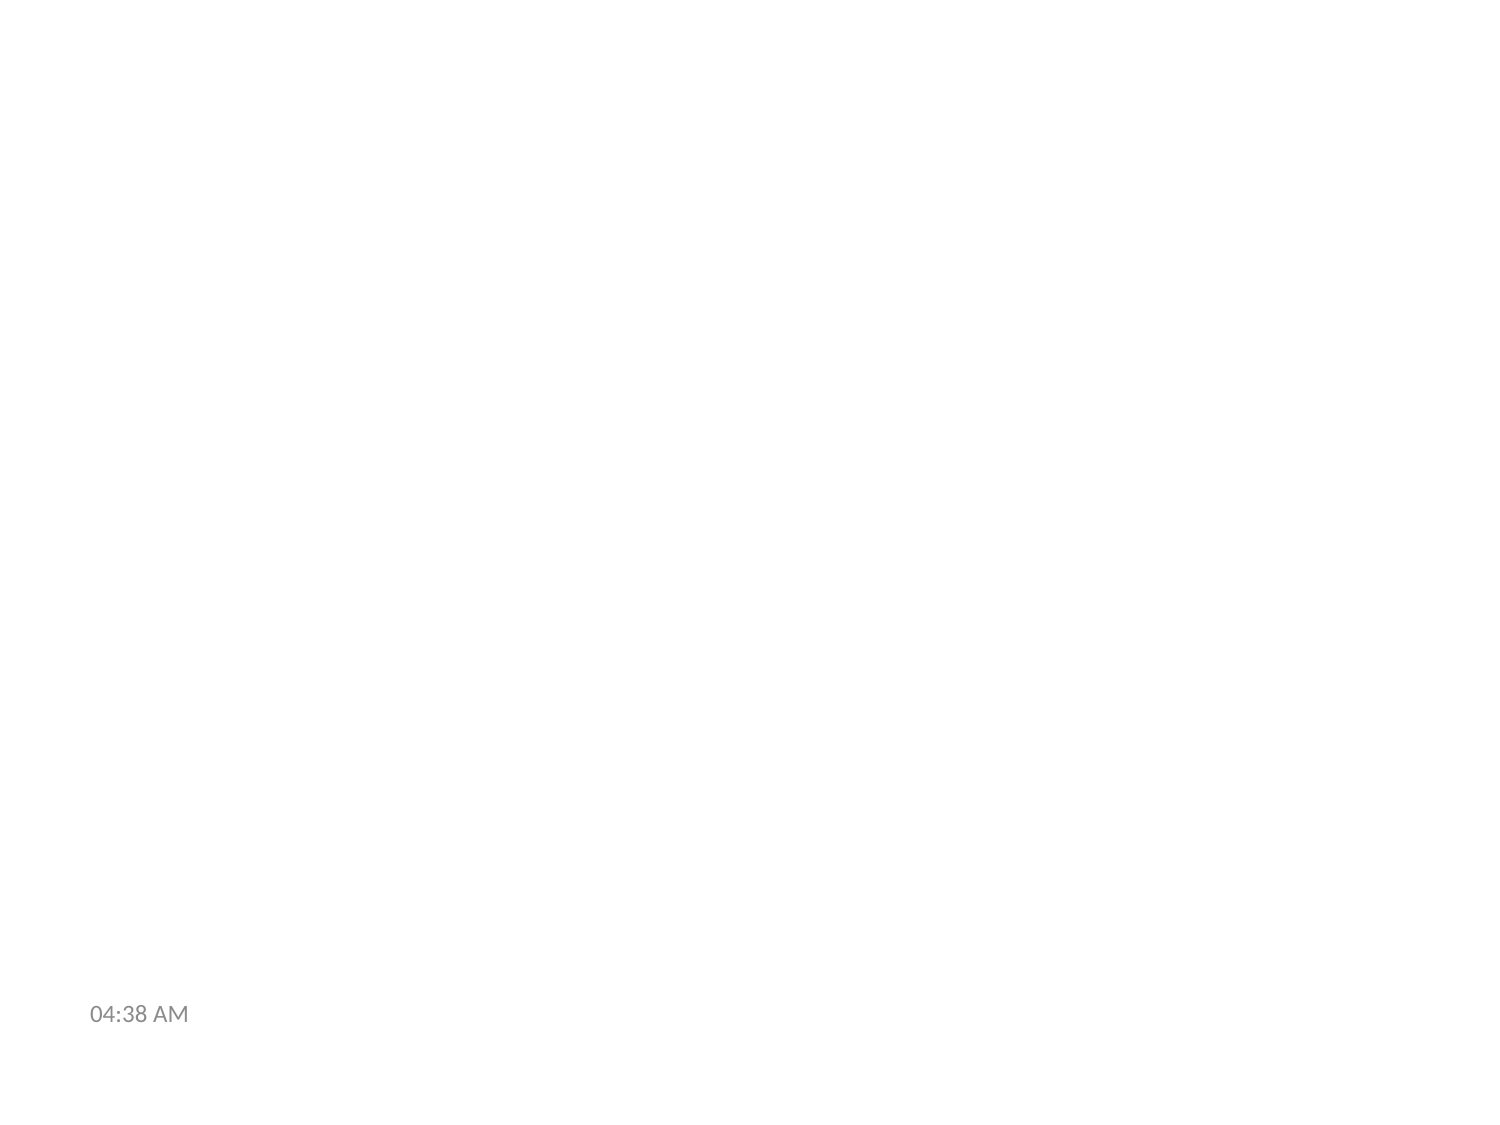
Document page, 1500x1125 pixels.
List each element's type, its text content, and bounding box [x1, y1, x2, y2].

text_box 3:35 PM [75, 982, 425, 1043]
